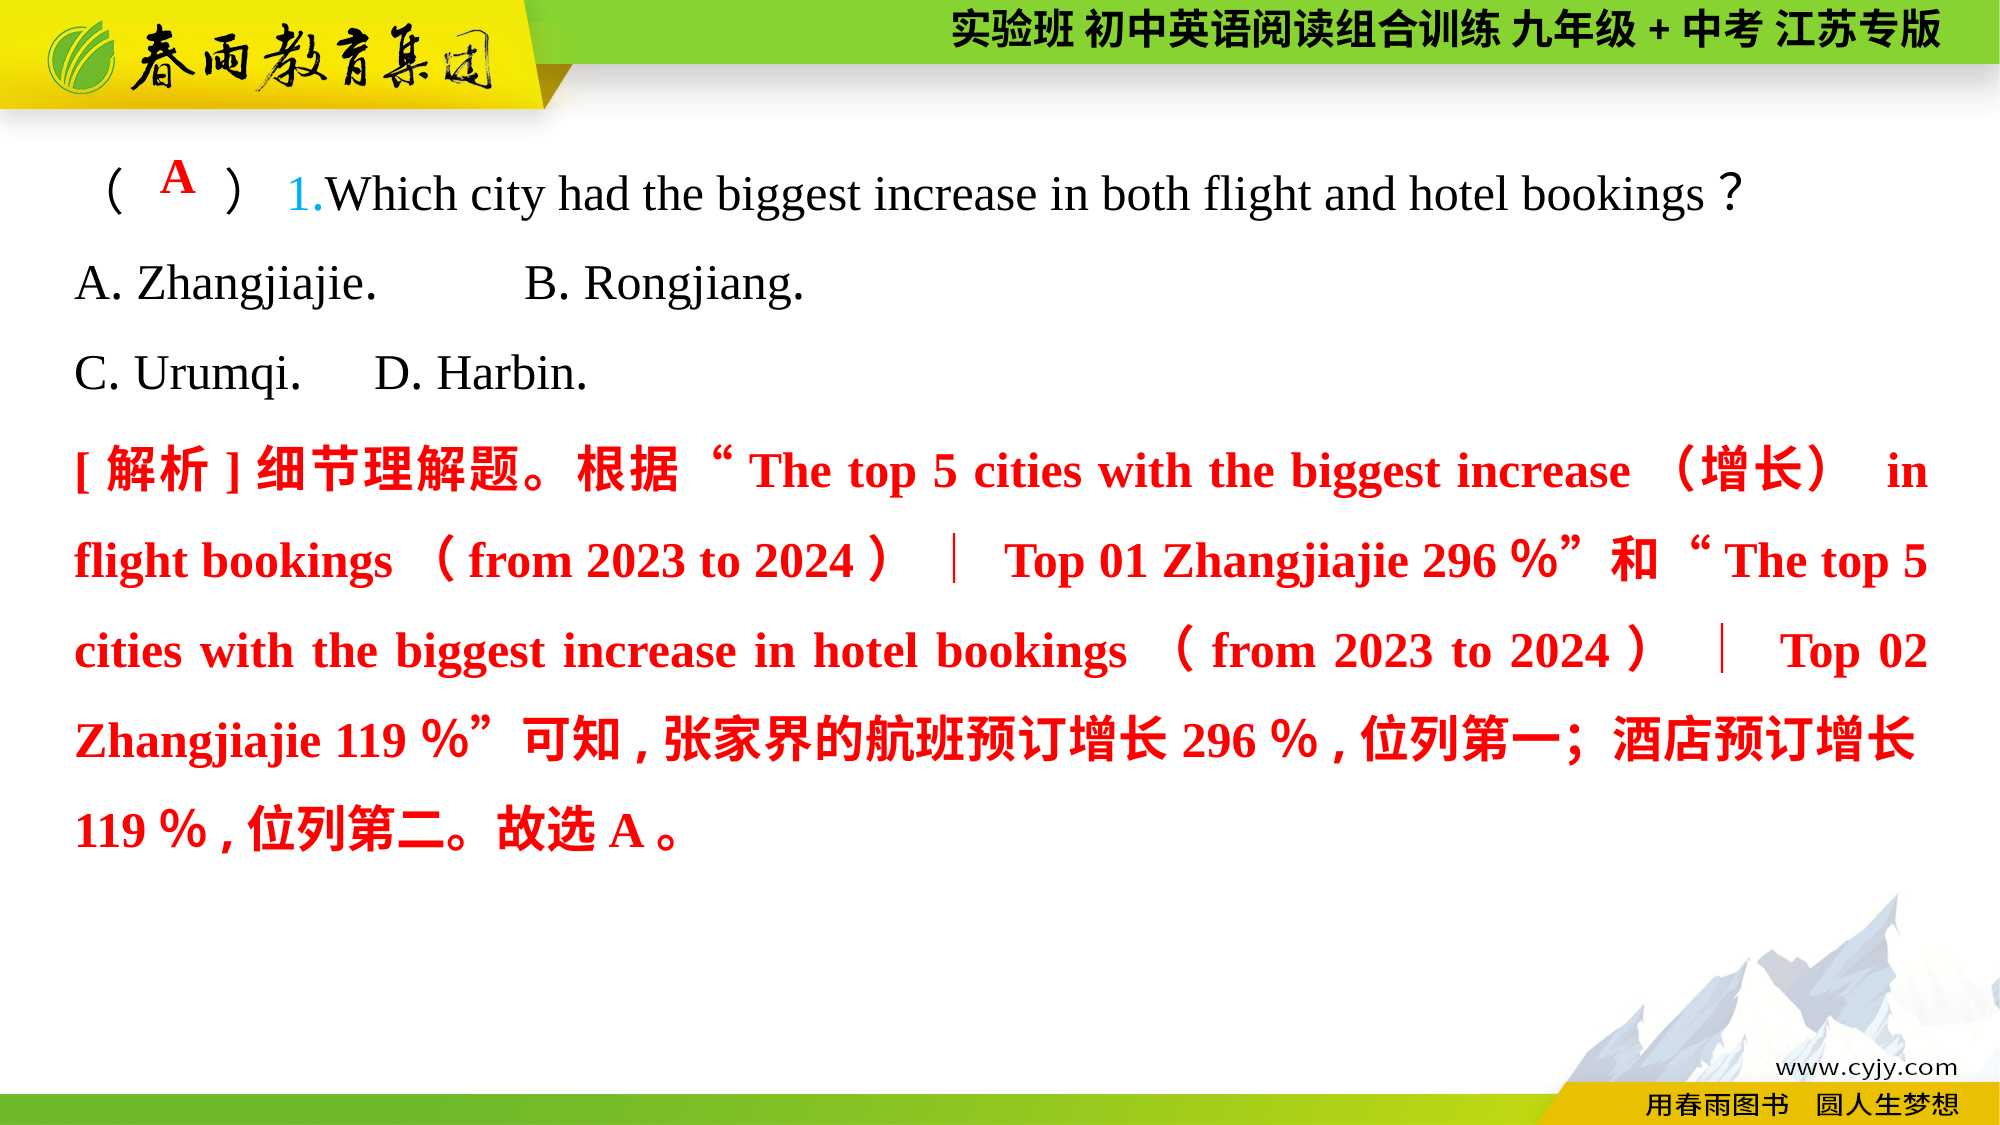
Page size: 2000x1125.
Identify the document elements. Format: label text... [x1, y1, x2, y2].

text_box A [145, 136, 212, 211]
text_box [解析]细节理解题。根据“The top 5 cities with the biggest increase（增长） in flight bookings（from 2023 to 2024） ｜ Top 01 Zhangjiajie 296％”和“The top 5 cities with the biggest increase in hotel bookings（from 2023 to 2024） ｜ Top 02 Zhangjiajie 119％”可知,张家界的航班预订增长296％,位列第一；酒店预订增长119％,位列第二。故选A。 [59, 399, 1944, 865]
picture [0, 0, 2000, 1125]
list （ ）1.Which city had the biggest increase in both flight and hotel bookings？ A. Zhangjiajie. B. Rongjiang. C. Urumqi. D. Harbin. [59, 122, 1944, 399]
